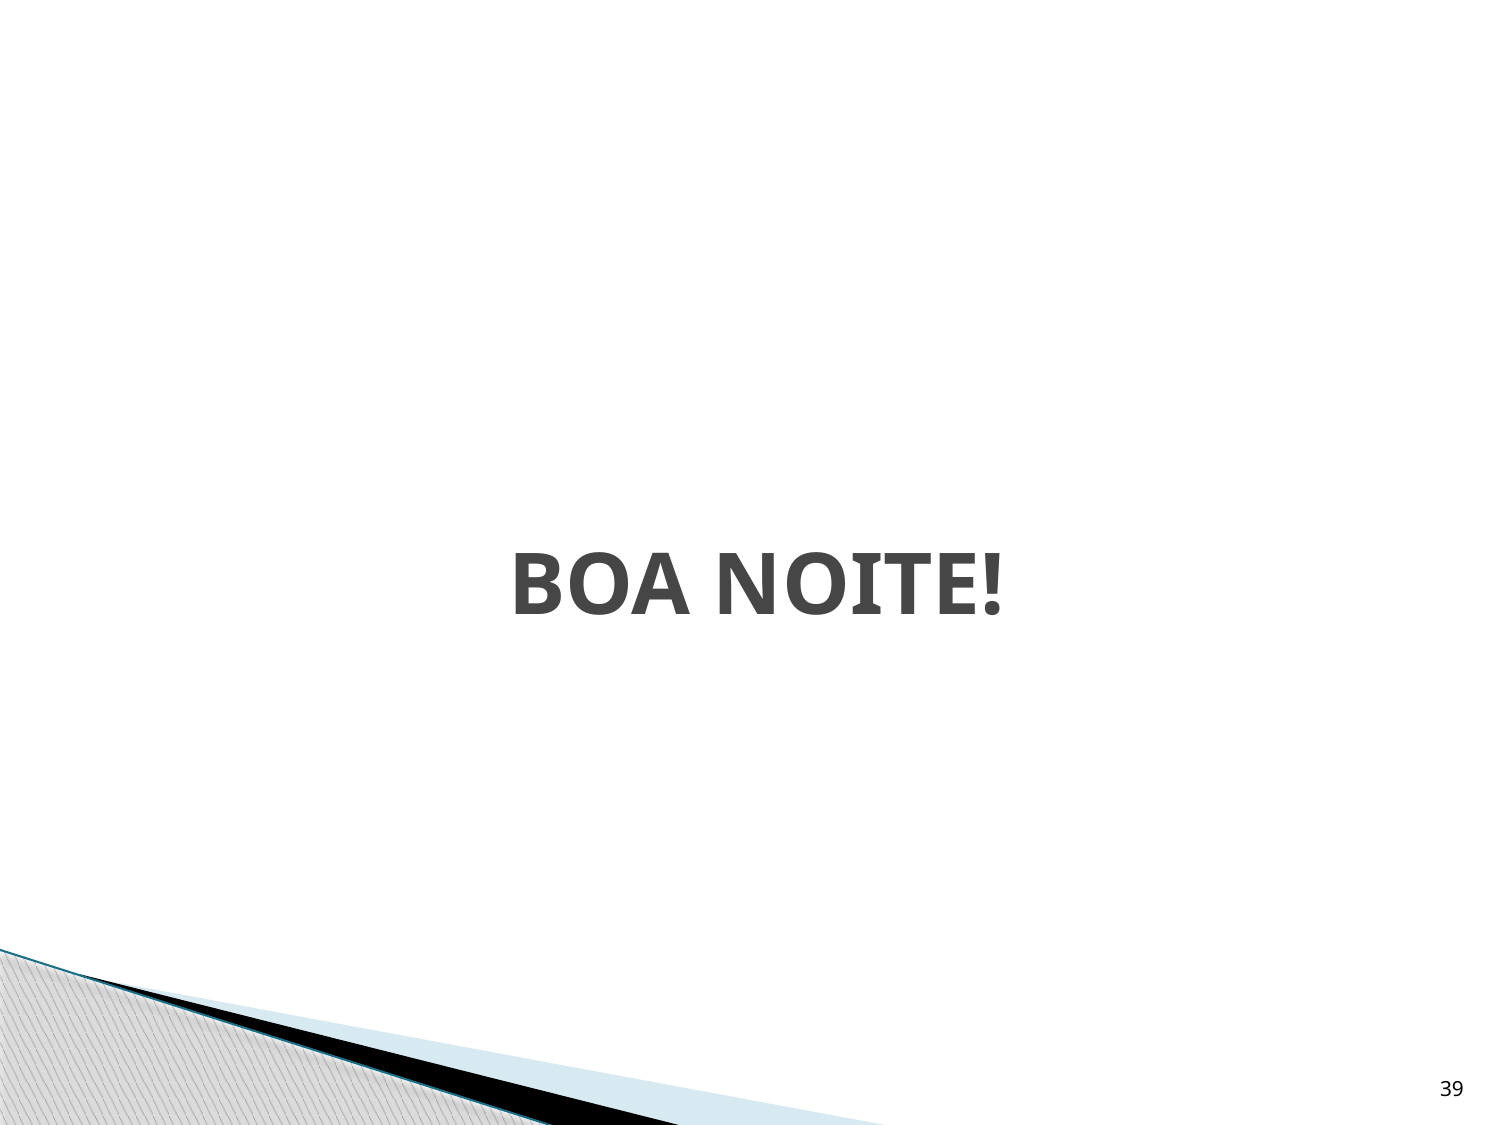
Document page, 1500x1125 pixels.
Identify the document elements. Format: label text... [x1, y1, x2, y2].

title BOA NOITE! [82, 492, 1432, 668]
slide_number 39 [1418, 1051, 1479, 1112]
